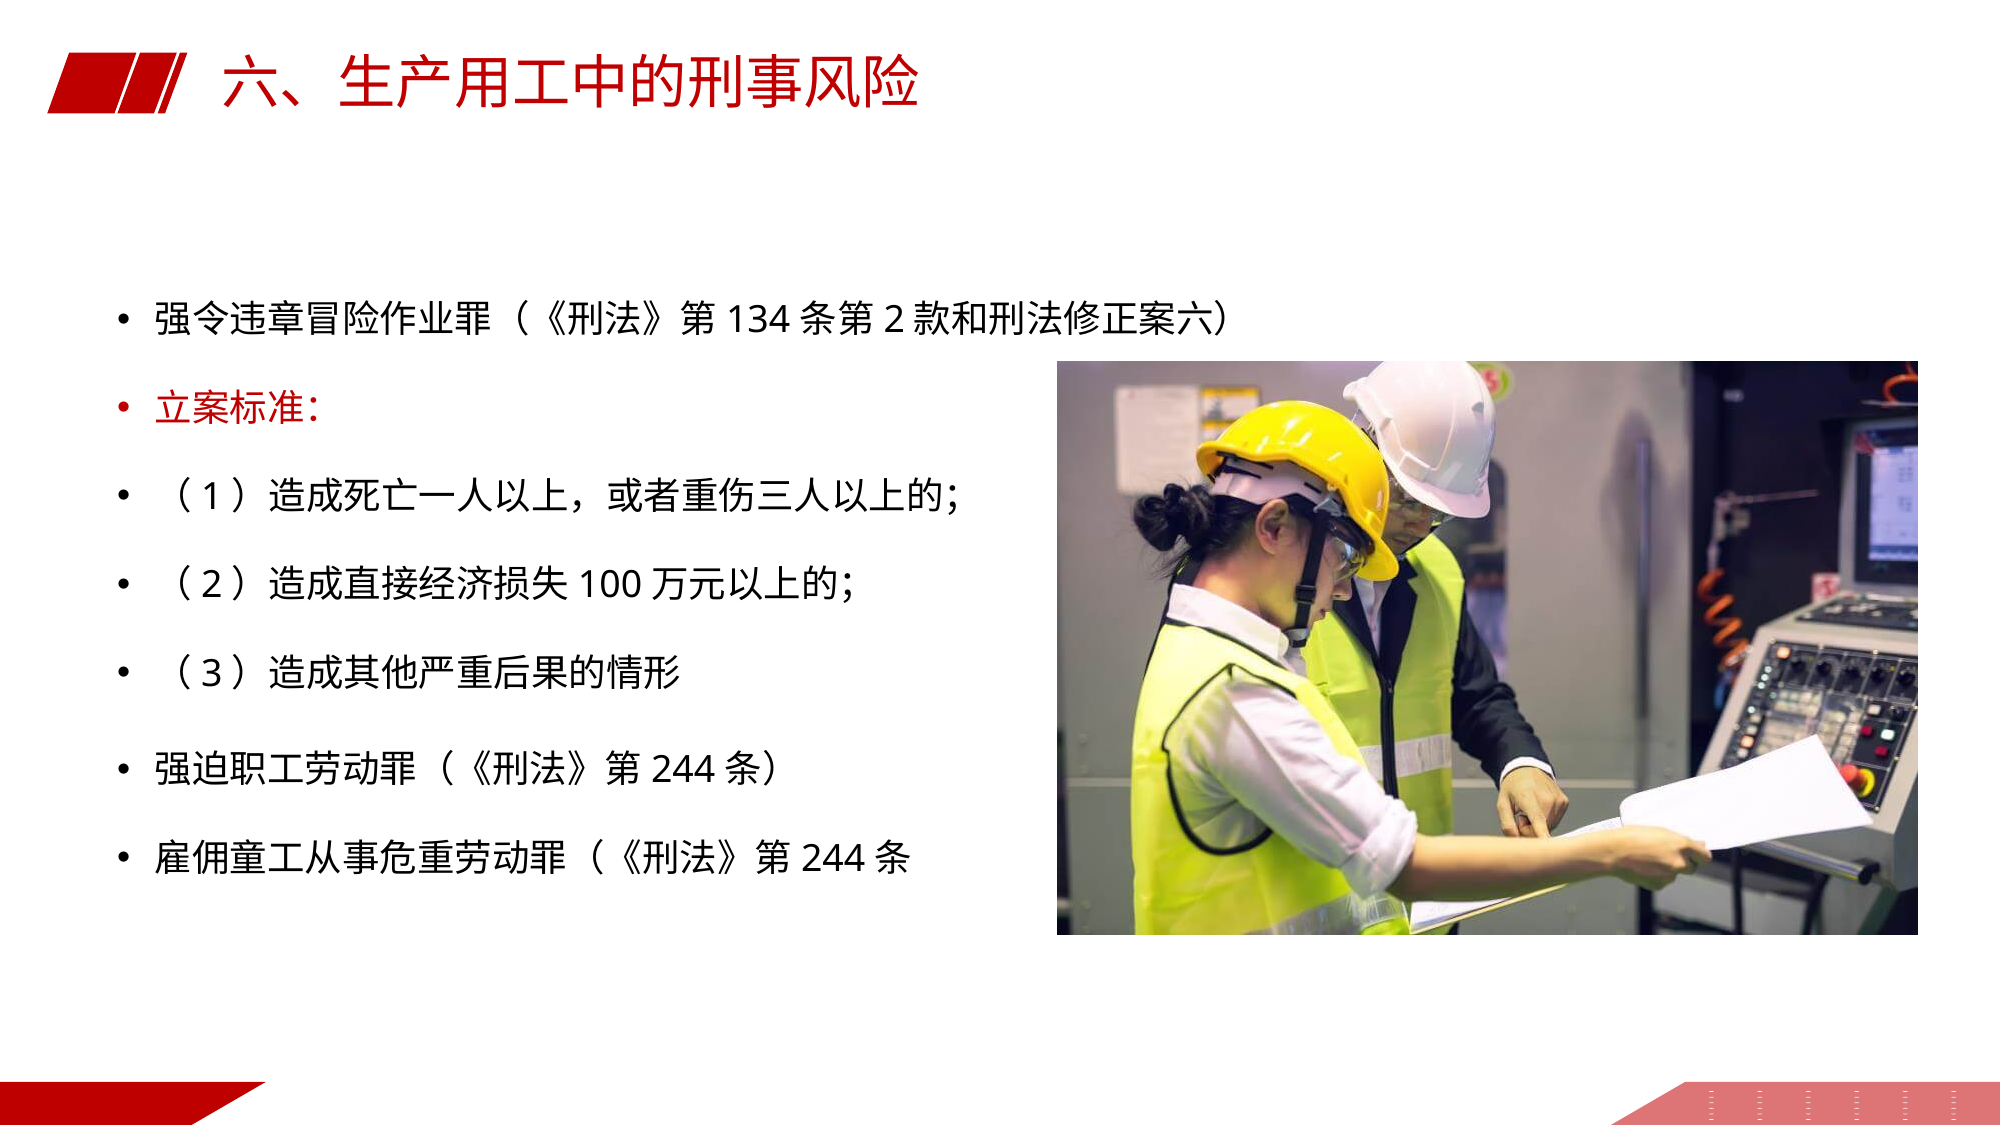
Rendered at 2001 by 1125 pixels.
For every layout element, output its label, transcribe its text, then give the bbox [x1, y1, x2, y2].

text_box 六、生产用工中的刑事风险 [206, 51, 1294, 118]
list 强令违章冒险作业罪（《刑法》第134条第2款和刑法修正案六） 立案标准： （1）造成死亡一人以上，或者重伤三人以上的； （2）造成直接经济损失100万元以上的； （3）造成其他严重后果的情形 [102, 265, 1341, 715]
picture [1057, 361, 1918, 935]
text_box 强迫职工劳动罪（《刑法》第244条） 雇佣童工从事危重劳动罪（《刑法》第244条 [102, 715, 1401, 1001]
